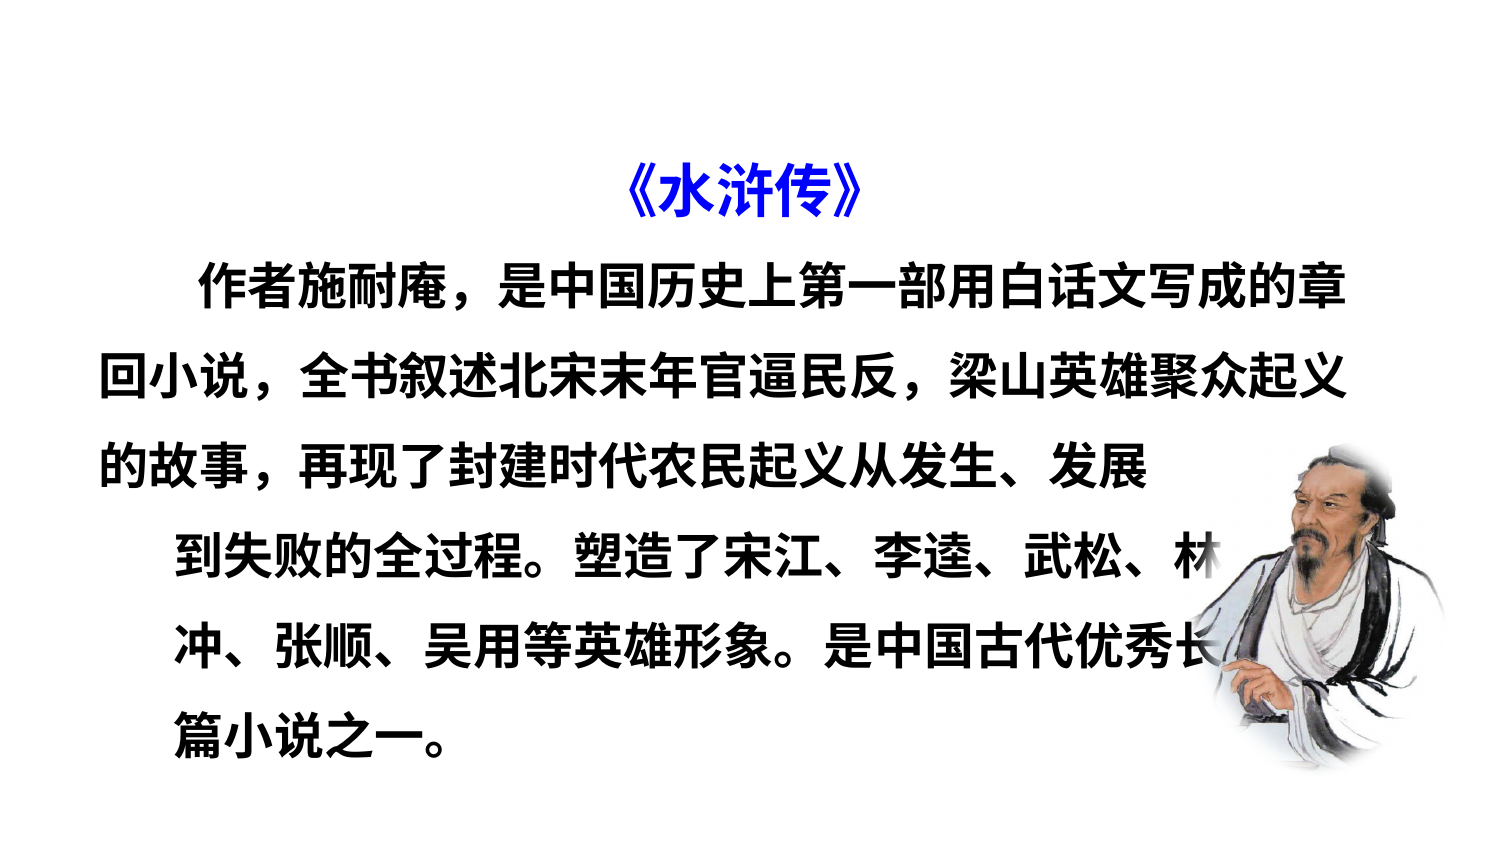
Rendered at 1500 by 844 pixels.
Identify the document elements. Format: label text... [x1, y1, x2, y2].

text_box 《水浒传》 作者施耐庵，是中国历史上第一部用白话文写成的章回小说，全书叙述北宋末年官逼民反，梁山英雄聚众起义的故事，再现了封建时代农民起义从发生、发展 到失败的全过程。塑造了宋江、李逵、武松、林 冲、张顺、吴用等英雄形象。是中国古代优秀长 篇小说之一。 [84, 112, 1407, 772]
picture [1181, 428, 1451, 781]
